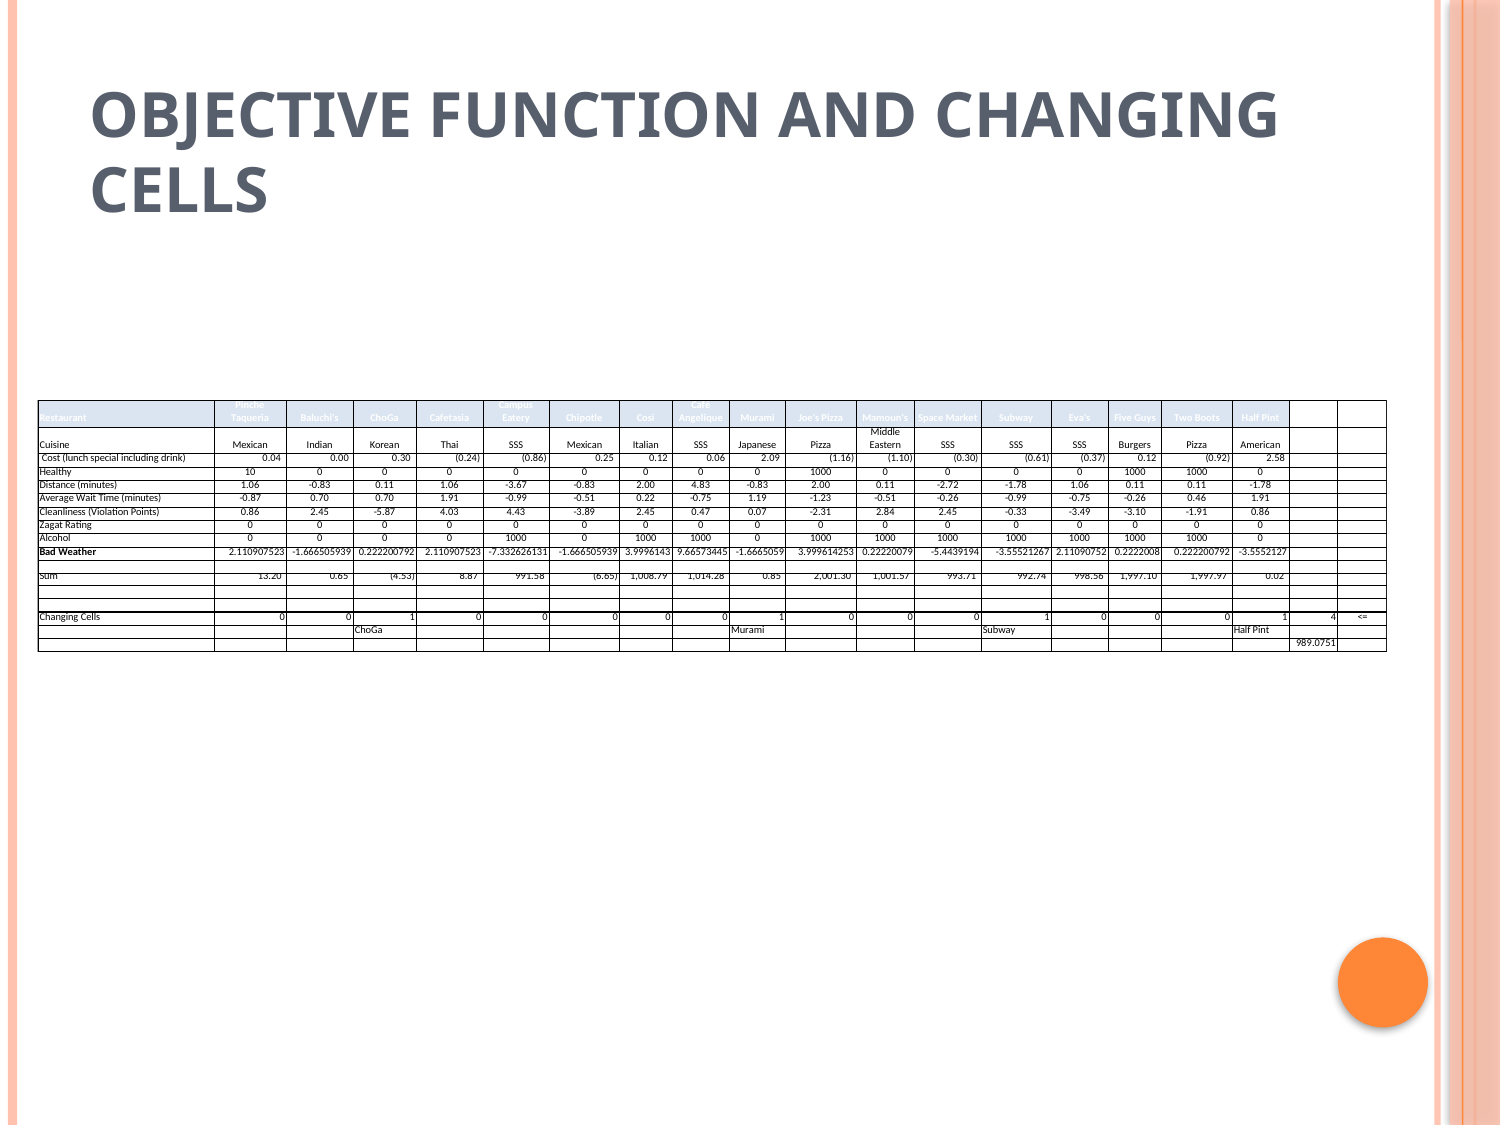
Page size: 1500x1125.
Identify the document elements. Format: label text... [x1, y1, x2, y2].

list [36, 399, 1388, 653]
title Objective Function and Changing Cells [75, 45, 1300, 233]
